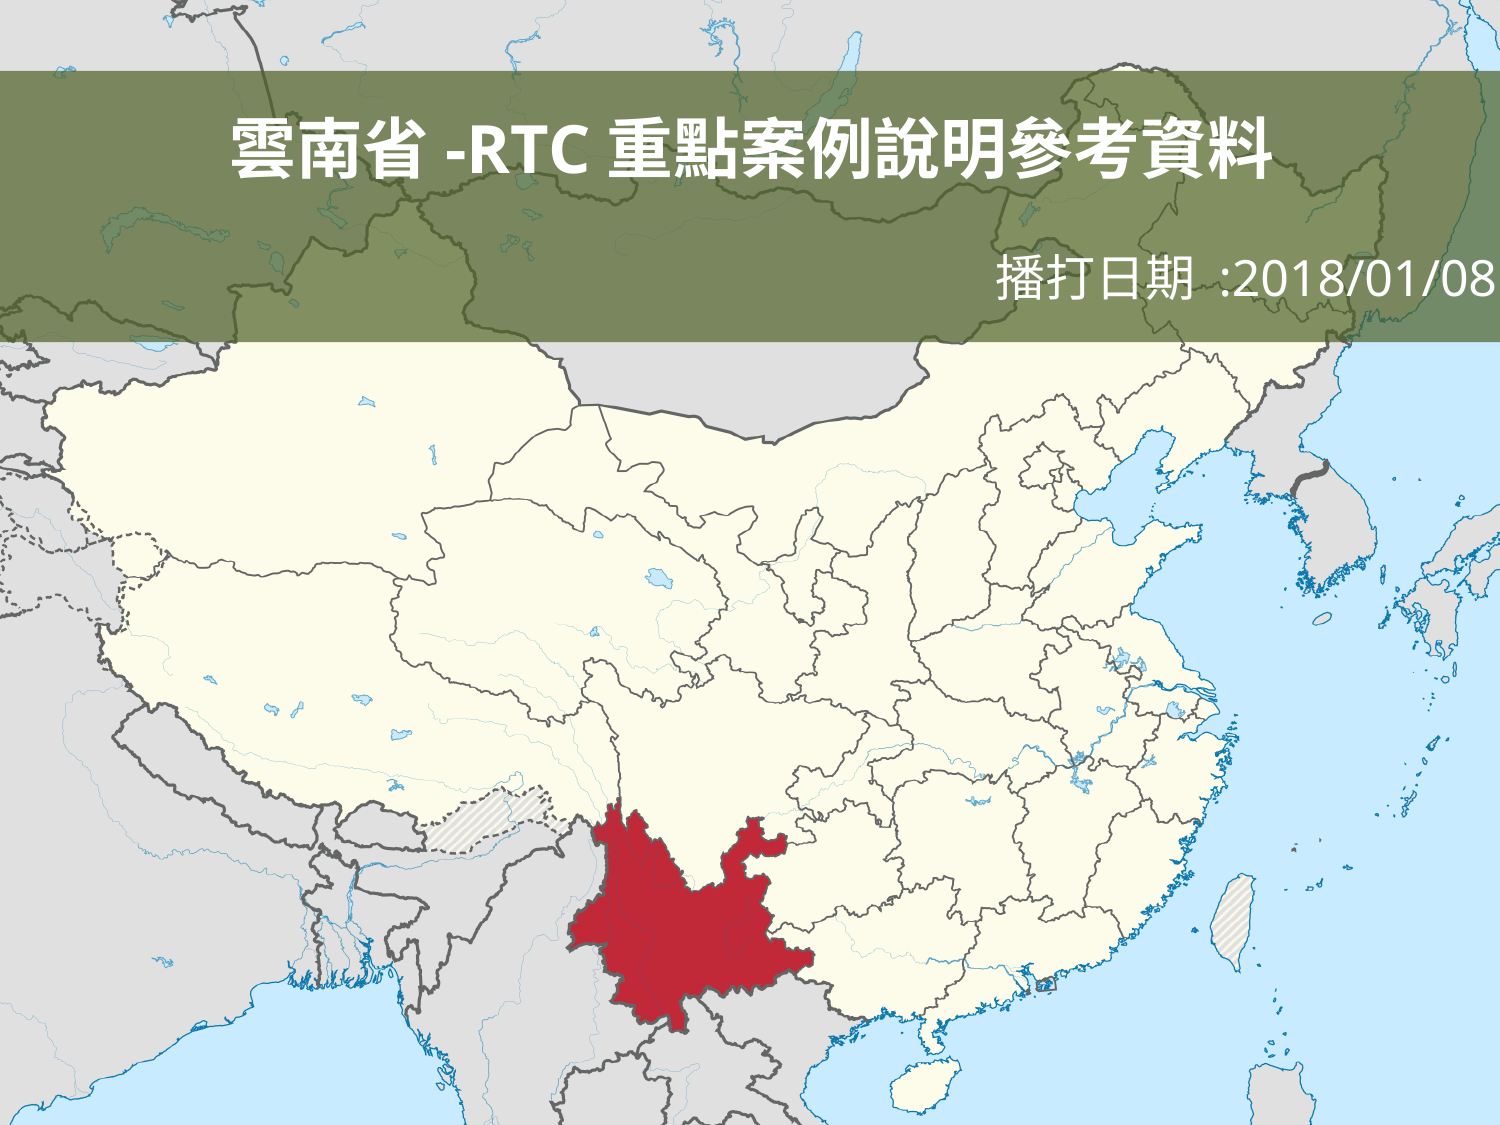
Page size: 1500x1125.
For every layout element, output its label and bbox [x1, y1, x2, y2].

picture [0, 0, 1500, 70]
text_box [0, 70, 1500, 343]
picture [0, 343, 1500, 1125]
